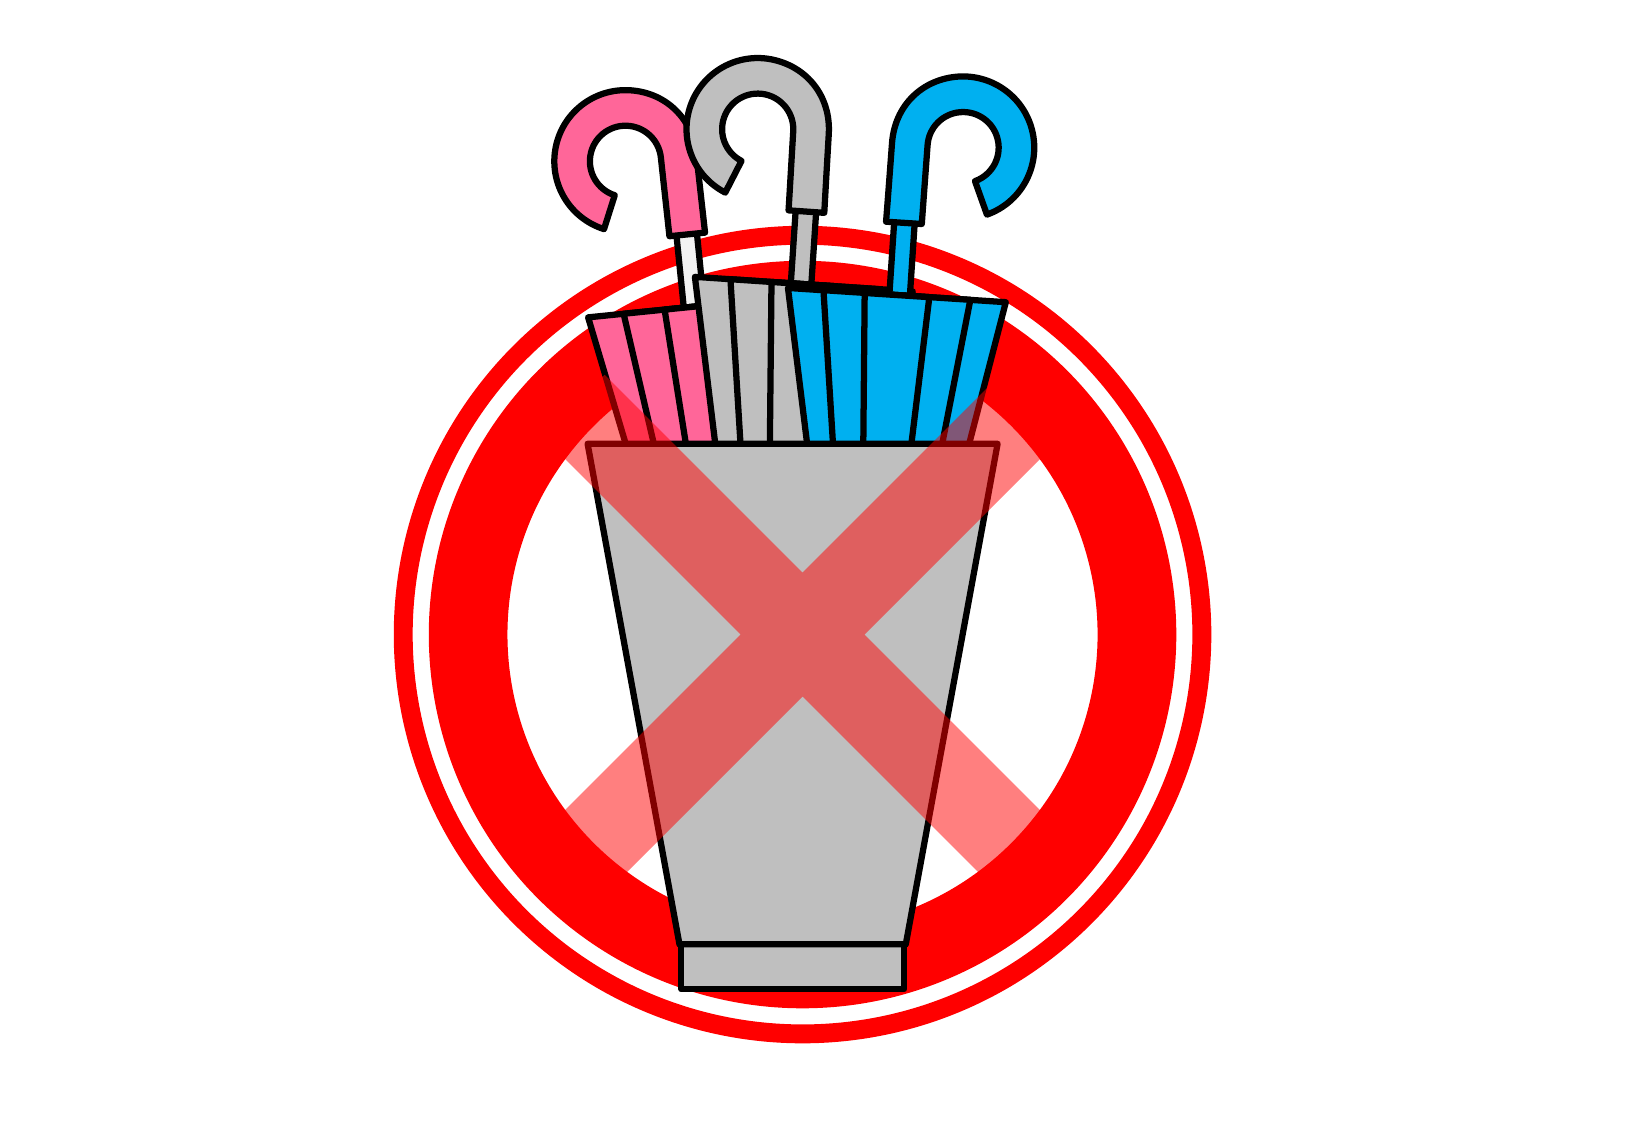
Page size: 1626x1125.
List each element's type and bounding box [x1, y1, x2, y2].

text_box [361, 60, 1244, 1076]
